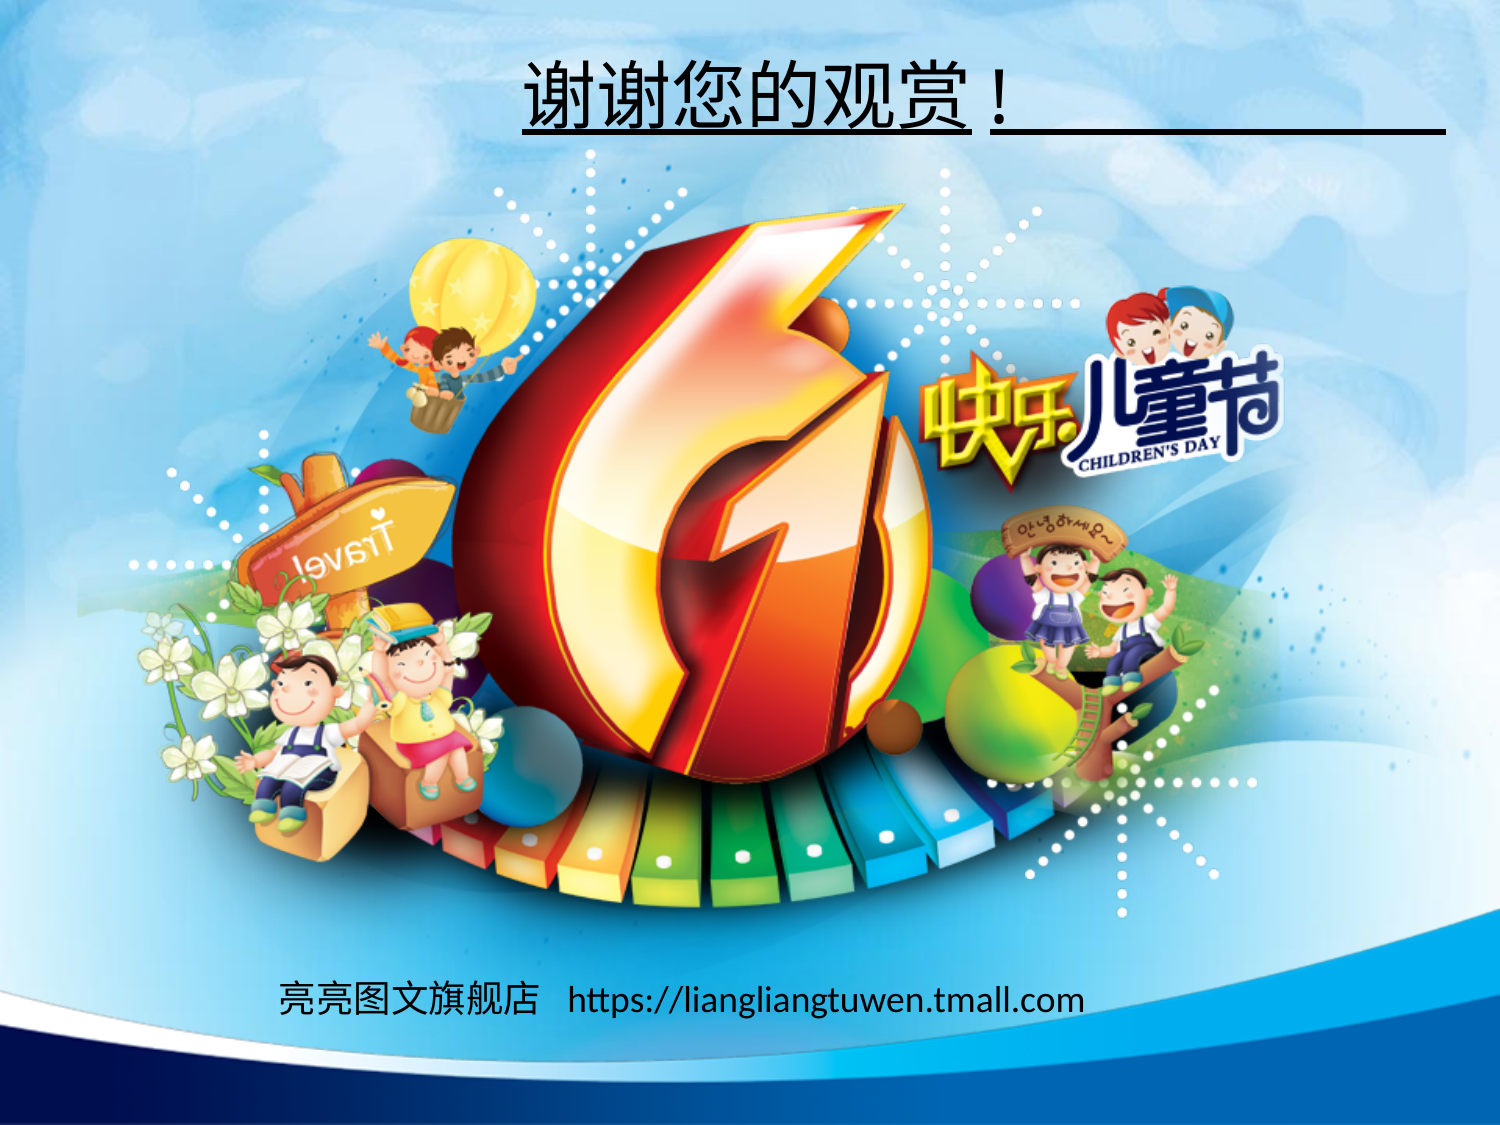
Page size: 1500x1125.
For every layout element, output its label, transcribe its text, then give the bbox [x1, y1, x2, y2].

picture [0, 0, 1500, 1125]
text_box 亮亮图文旗舰店 https://liangliangtuwen.tmall.com [264, 967, 1235, 1027]
title 谢谢您的观赏! [503, 23, 1008, 164]
